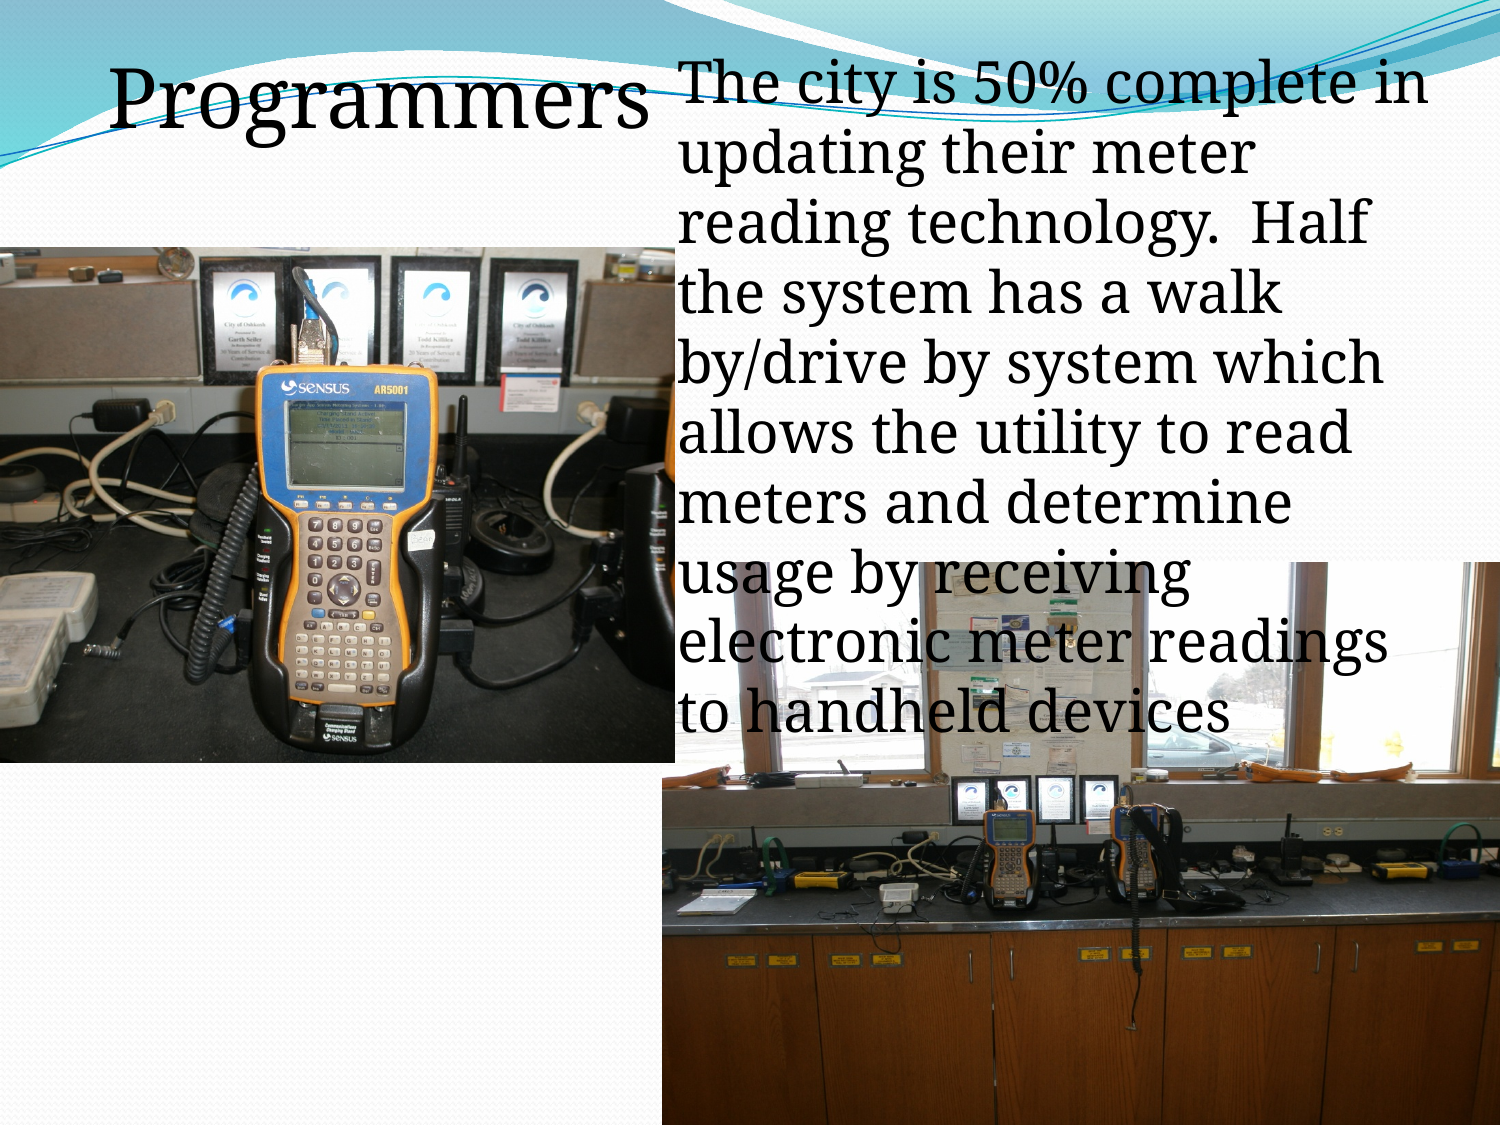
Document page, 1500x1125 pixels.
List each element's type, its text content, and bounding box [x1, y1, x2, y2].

picture [662, 562, 1500, 1125]
text_box The city is 50% complete in updating their meter reading technology. Half the system has a walk by/drive by system which allows the utility to read meters and determine usage by receiving electronic meter readings to handheld devices [662, 37, 1463, 561]
picture [0, 247, 676, 763]
text_box Programmers [17, 37, 662, 153]
